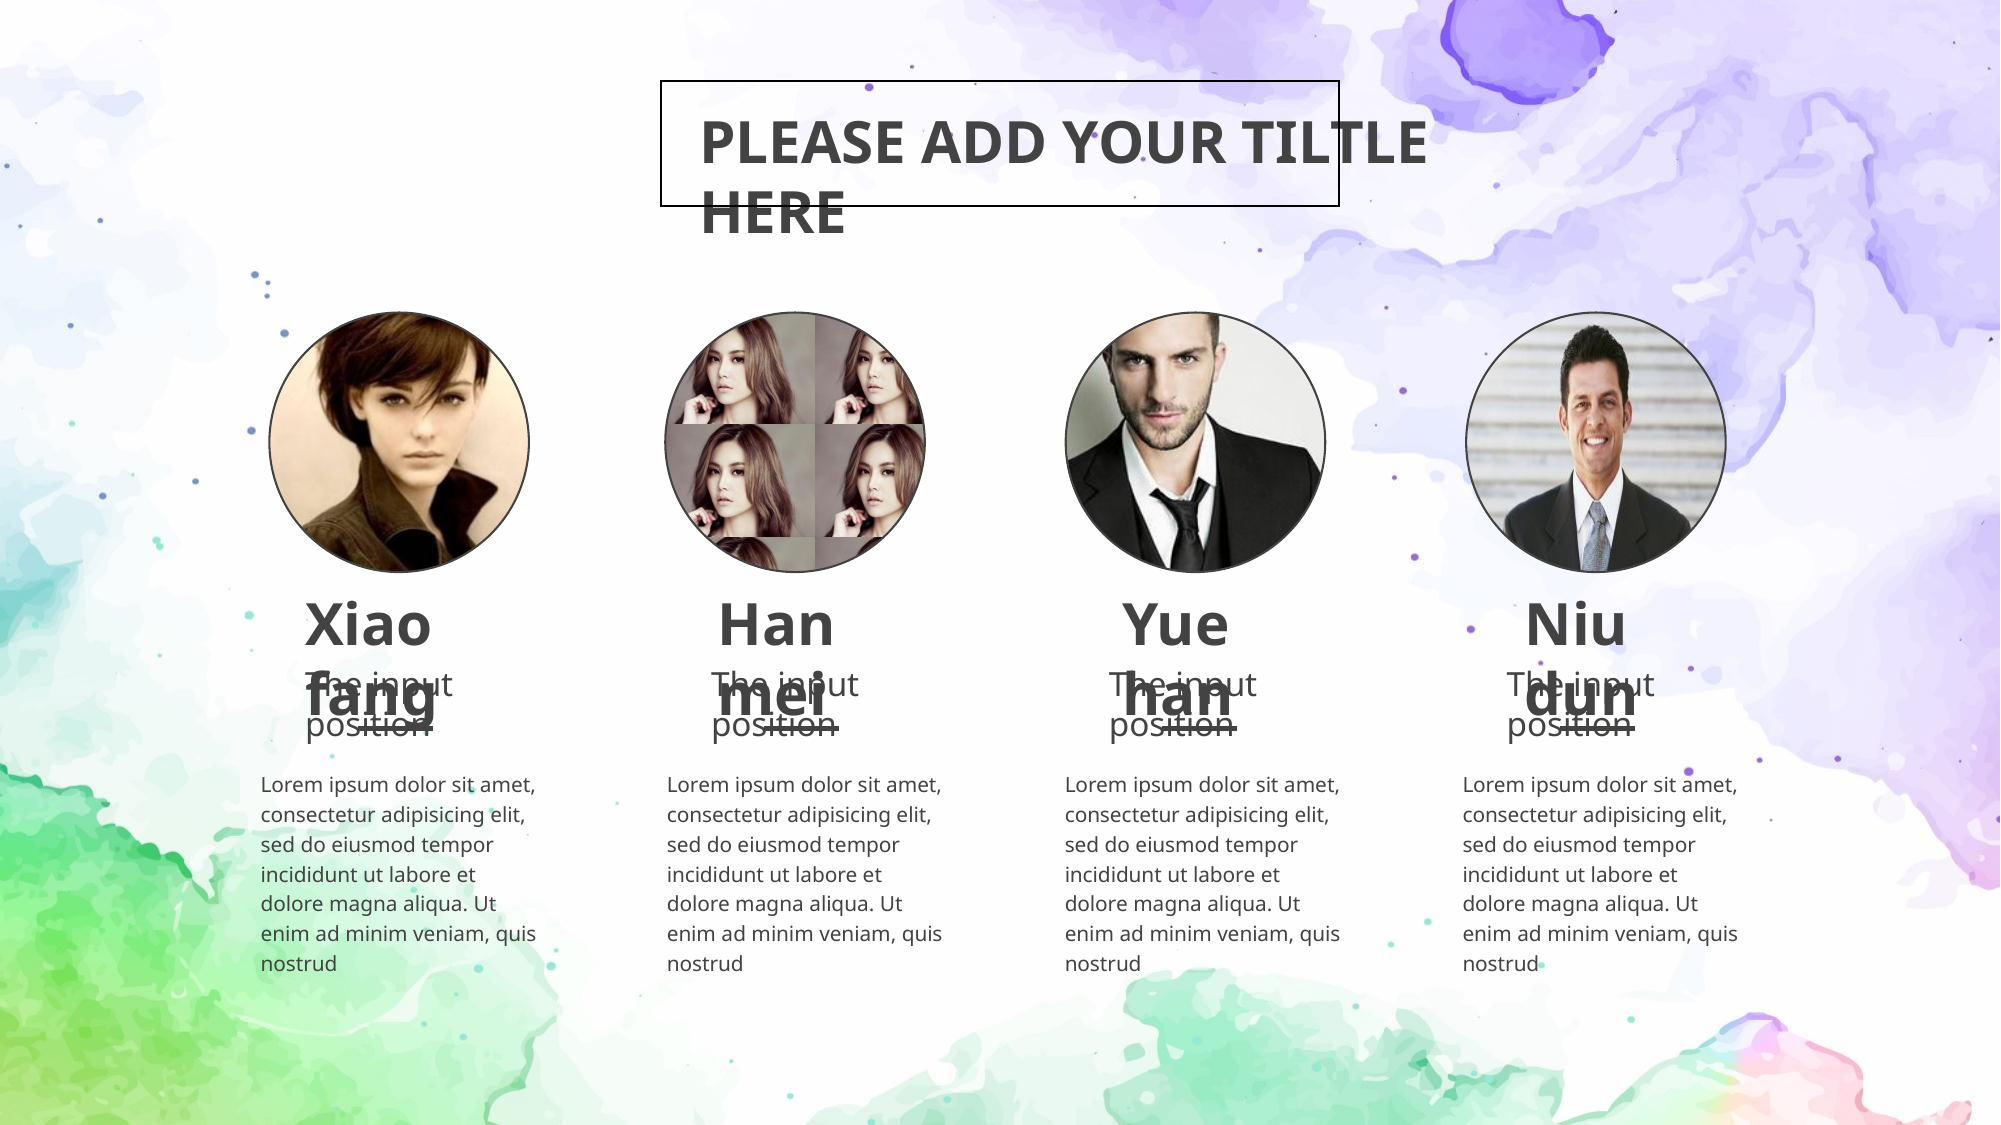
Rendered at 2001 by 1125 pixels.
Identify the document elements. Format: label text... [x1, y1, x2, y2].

text_box Han mei [702, 579, 921, 735]
text_box Xiao fang [290, 579, 509, 655]
text_box Lorem ipsum dolor sit amet, consectetur adipisicing elit, sed do eiusmod tempor incididunt ut labore et dolore magna aliqua. Ut enim ad minim veniam, quis nostrud [1049, 758, 1362, 984]
text_box The input position [1094, 655, 1313, 751]
text_box Yue han [1107, 579, 1326, 735]
text_box The input position [1491, 655, 1710, 751]
text_box Niu dun [1510, 579, 1729, 735]
text_box [268, 311, 530, 574]
text_box The input position [290, 655, 509, 751]
text_box Lorem ipsum dolor sit amet, consectetur adipisicing elit, sed do eiusmod tempor incididunt ut labore et dolore magna aliqua. Ut enim ad minim veniam, quis nostrud [1447, 758, 1760, 984]
text_box [1465, 311, 1727, 574]
text_box Lorem ipsum dolor sit amet, consectetur adipisicing elit, sed do eiusmod tempor incididunt ut labore et dolore magna aliqua. Ut enim ad minim veniam, quis nostrud [245, 758, 558, 984]
text_box [660, 80, 1340, 207]
text_box PLEASE ADD YOUR TILTLE HERE [684, 97, 1508, 252]
text_box The input position [696, 655, 915, 751]
picture [0, 0, 2000, 1125]
text_box [1064, 311, 1327, 574]
text_box Lorem ipsum dolor sit amet, consectetur adipisicing elit, sed do eiusmod tempor incididunt ut labore et dolore magna aliqua. Ut enim ad minim veniam, quis nostrud [652, 758, 964, 984]
text_box [664, 311, 926, 574]
